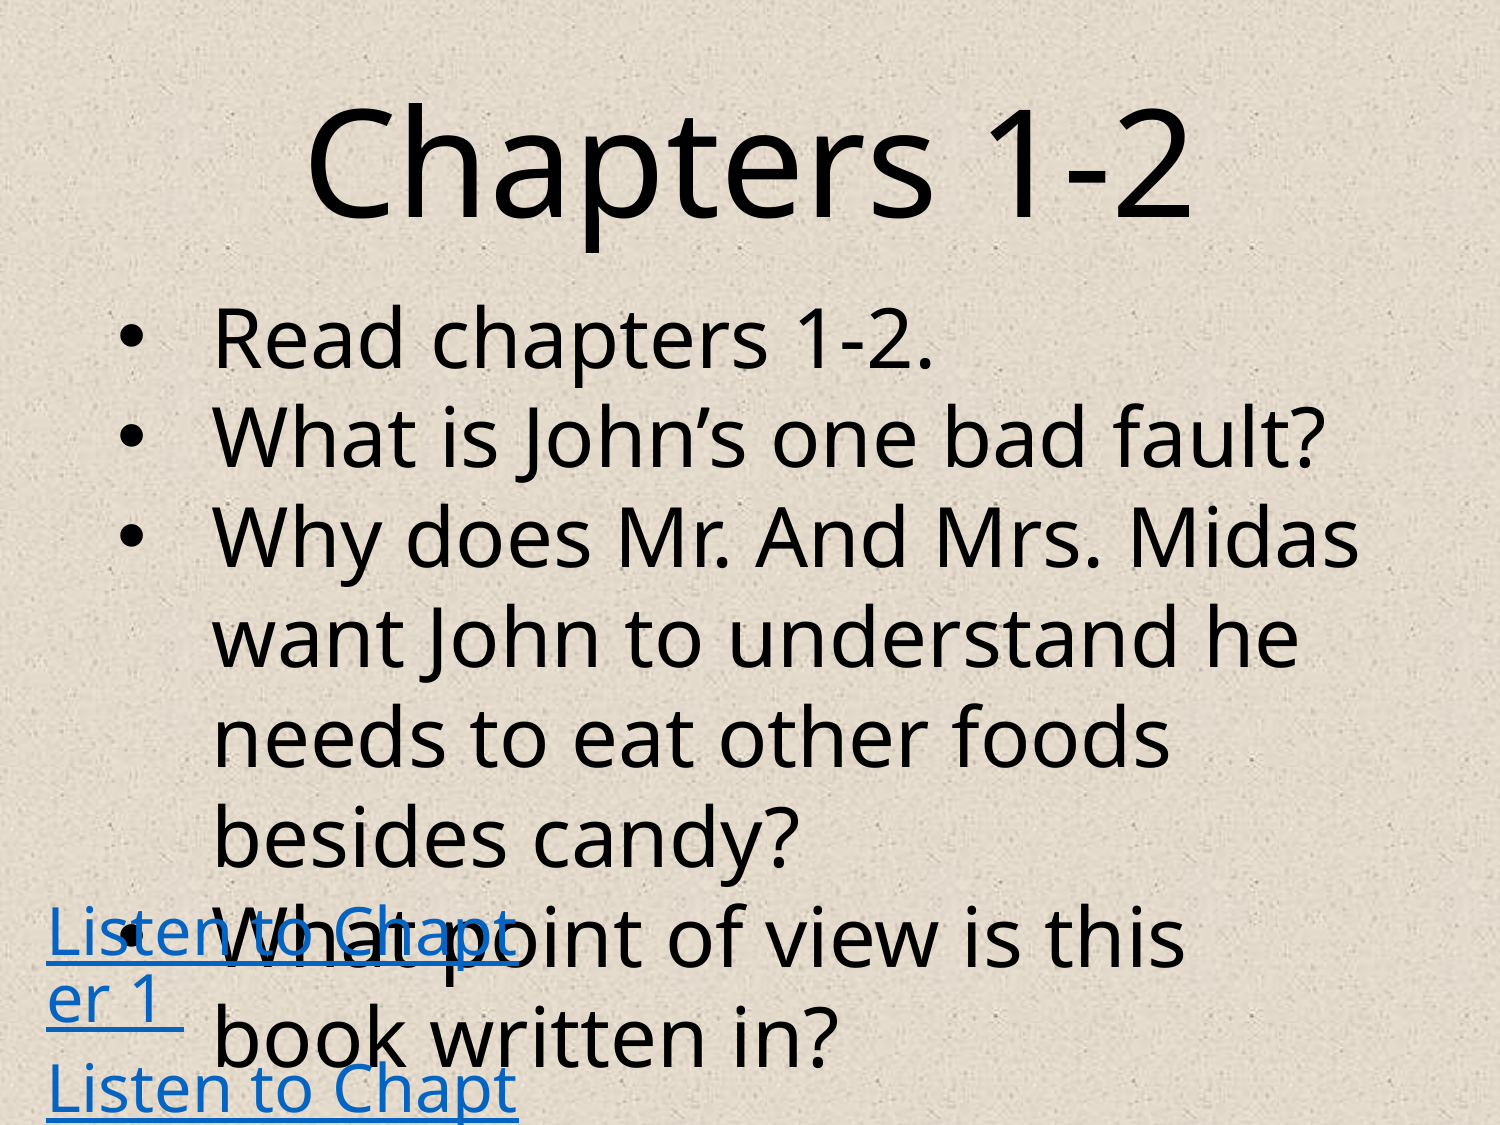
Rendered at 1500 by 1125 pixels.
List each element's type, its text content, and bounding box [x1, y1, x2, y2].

text_box Read chapters 1-2. What is John’s one bad fault? Why does Mr. And Mrs. Midas want John to understand he needs to eat other foods besides candy? What point of view is this book written in? [103, 277, 1397, 1125]
picture [0, 0, 1500, 1125]
title Chapters 1-2 [103, 59, 1397, 277]
text_box Listen to Chapter 1 Listen to Chapter 2 [31, 881, 566, 1078]
